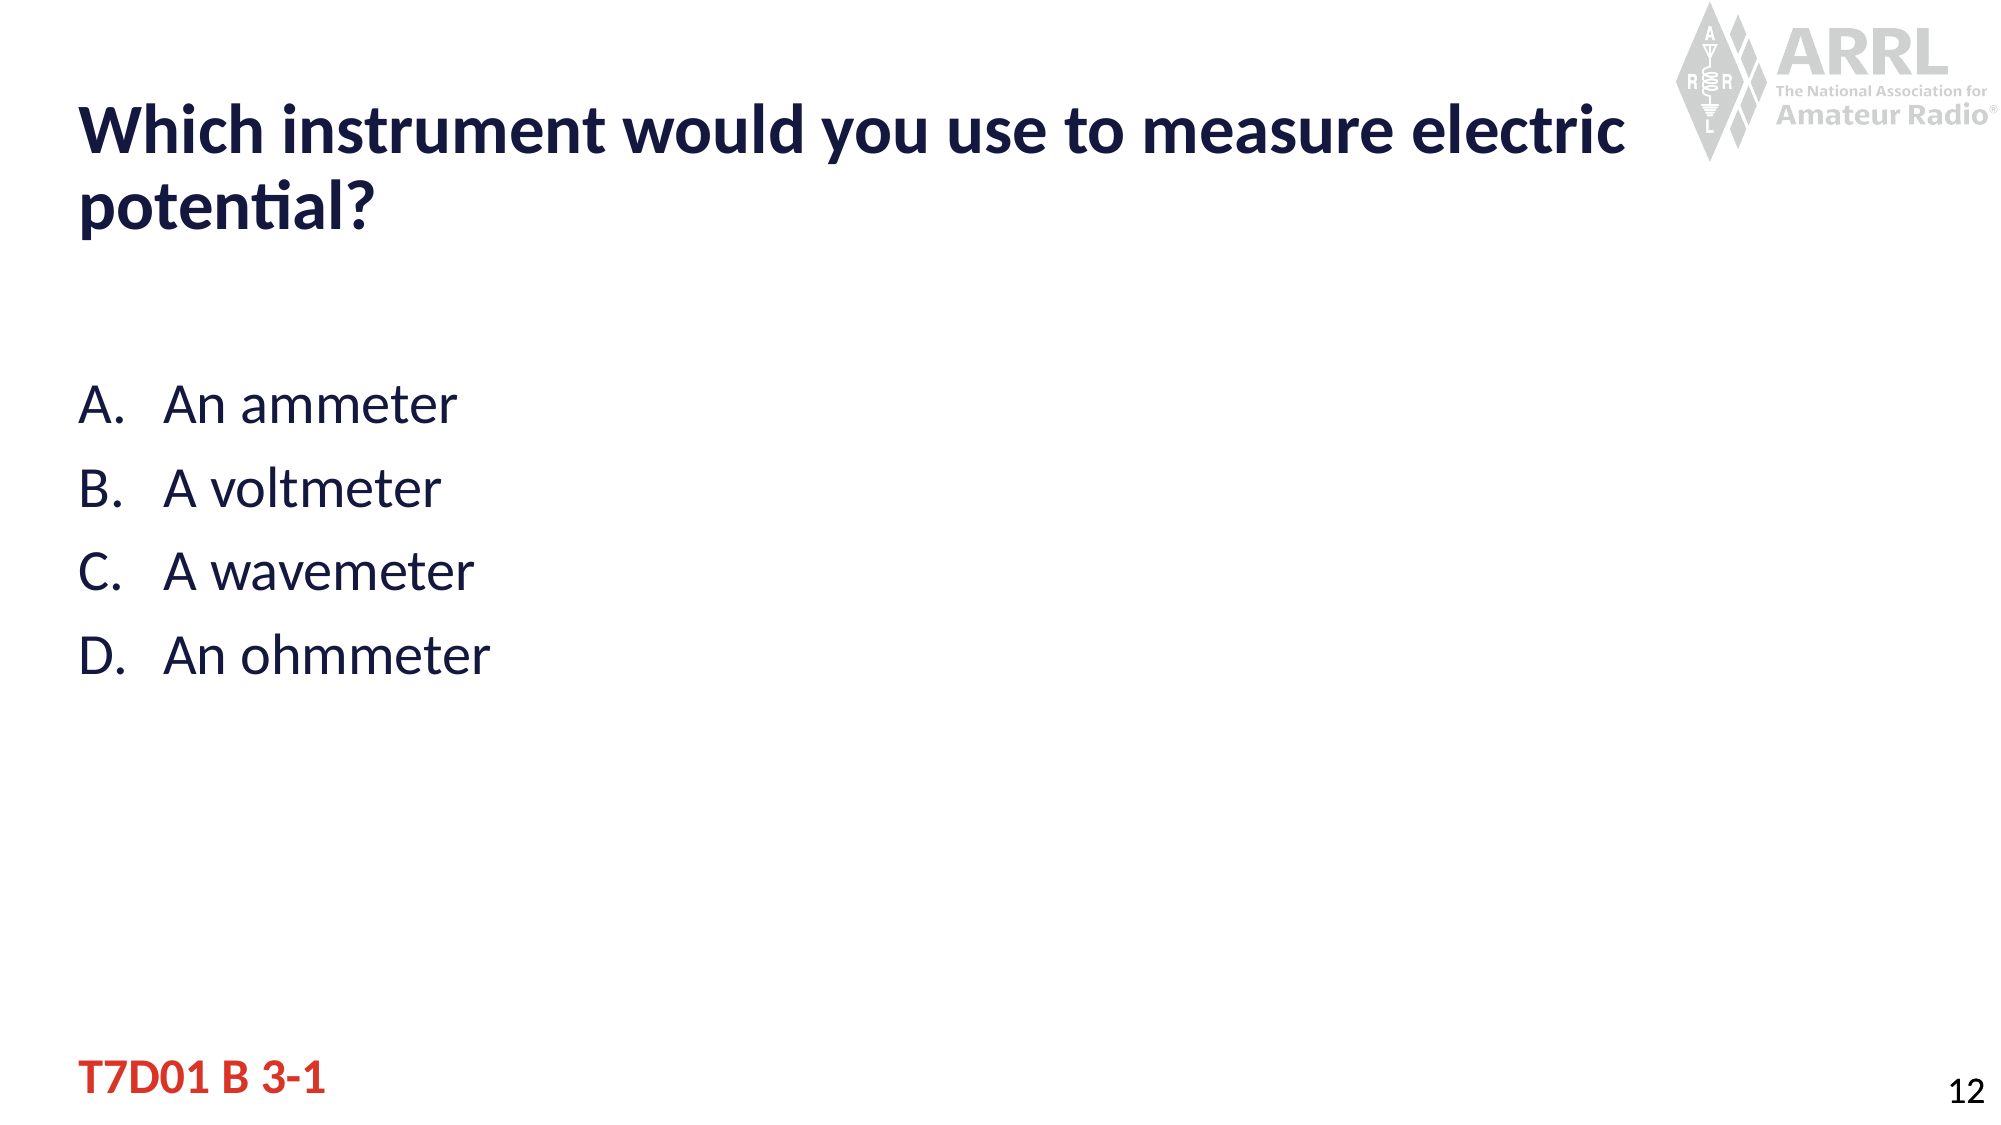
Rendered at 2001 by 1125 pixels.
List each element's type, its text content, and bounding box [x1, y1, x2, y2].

list An ammeter A voltmeter A wavemeter An ohmmeter [63, 365, 1863, 989]
text_box T7D01 B 3-1 [63, 1036, 921, 1112]
title Which instrument would you use to measure electric potential? [63, 59, 1863, 278]
picture [1674, 0, 2000, 164]
